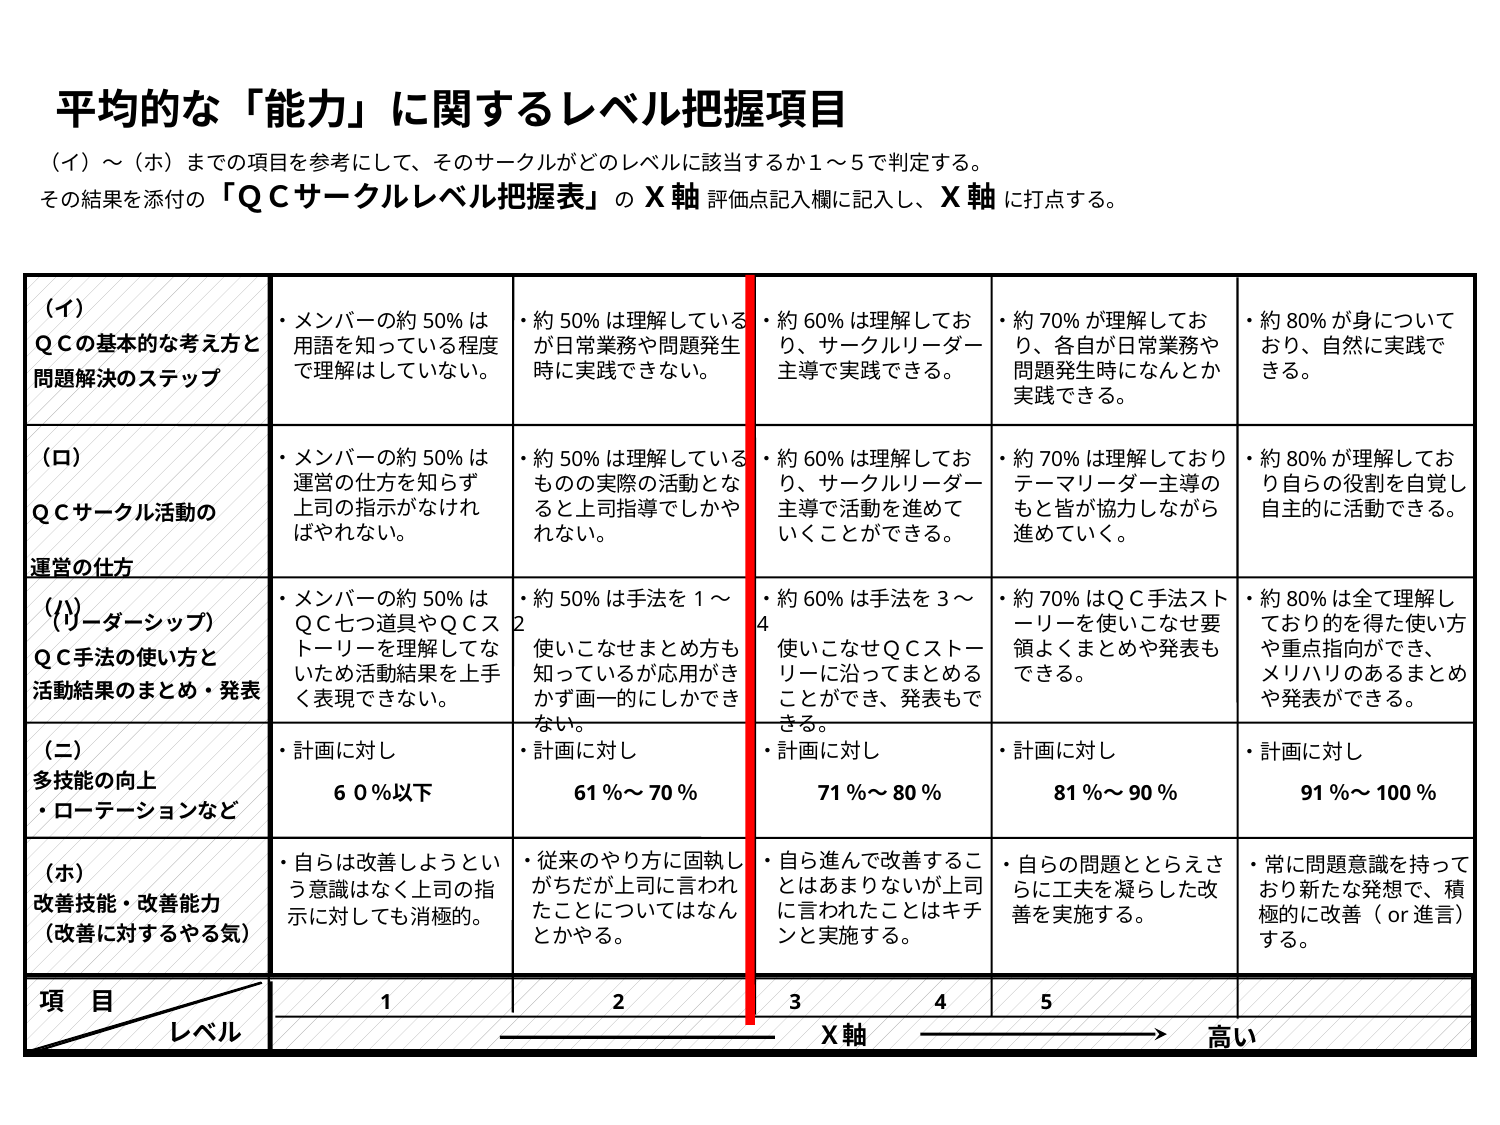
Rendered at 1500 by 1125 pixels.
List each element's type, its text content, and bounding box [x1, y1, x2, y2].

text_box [15, 274, 1500, 1059]
text_box 平均的な「能力」に関するレベル把握項目 （イ）～（ホ）までの項目を参考にして、そのサークルがどのレベルに該当するか１～５で判定する。 その結果を添付の「ＱＣサークルレベル把握表」の X軸 評価点記入欄に記入し、X軸 に打点する。 [24, 50, 1413, 241]
